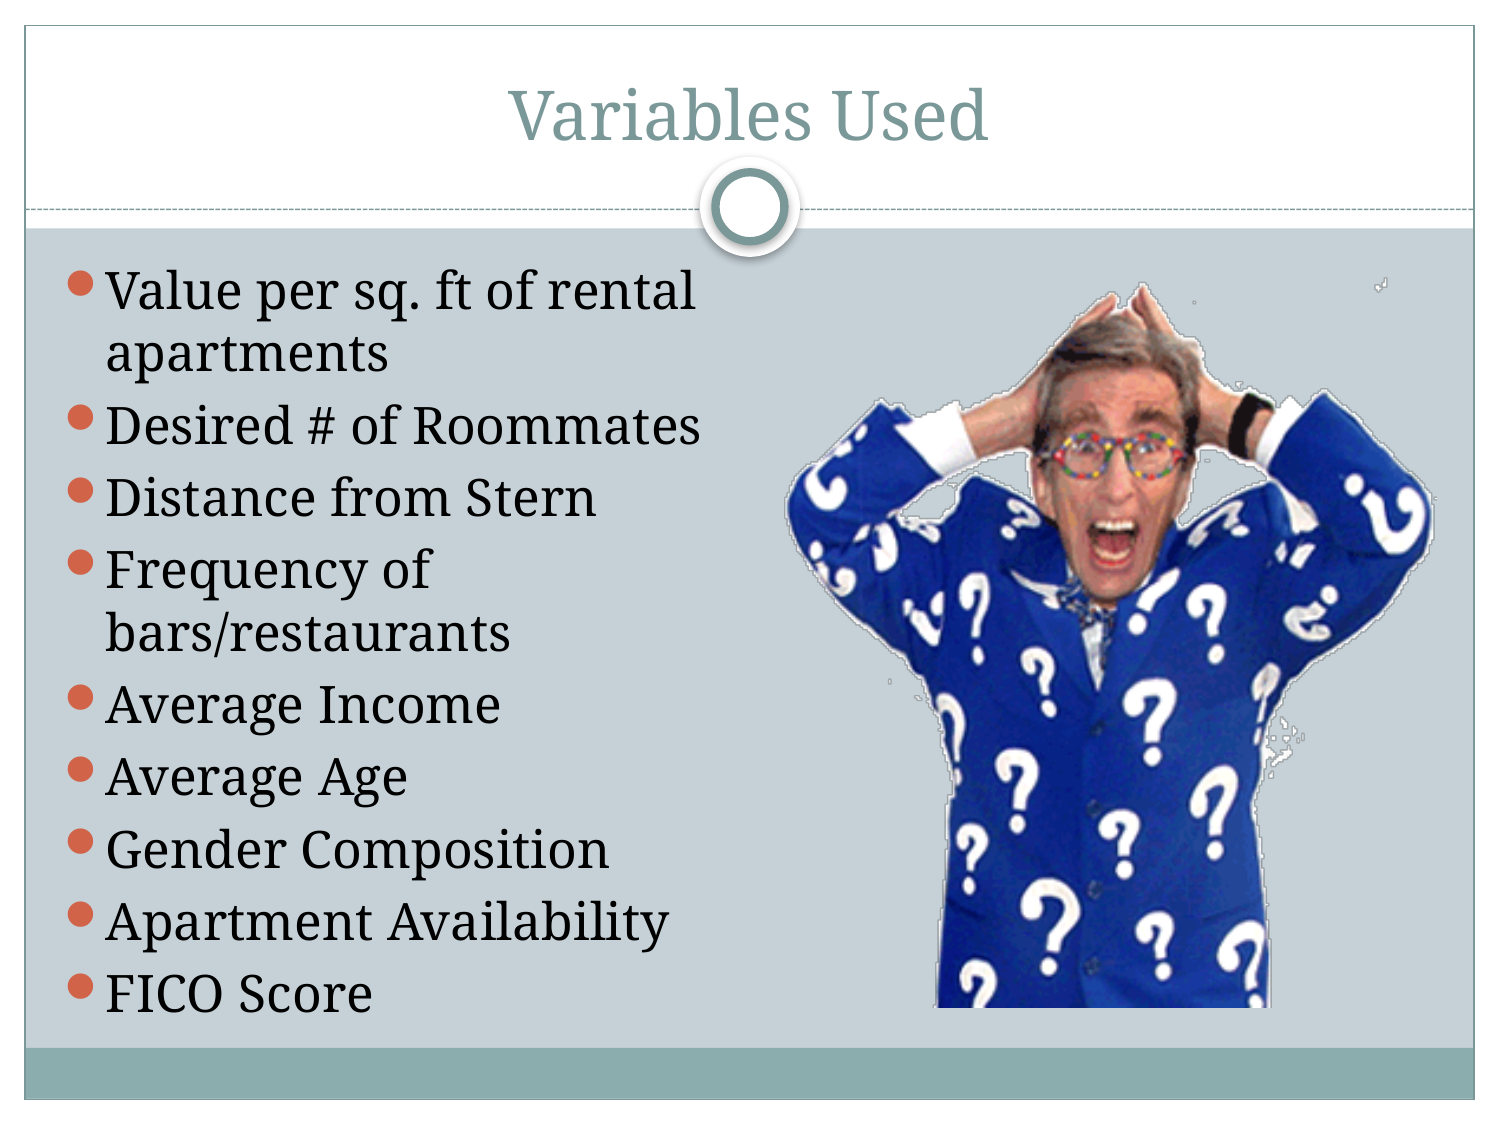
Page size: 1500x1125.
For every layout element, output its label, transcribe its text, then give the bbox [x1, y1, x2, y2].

list Value per sq. ft of rental apartments Desired # of Roommates Distance from Stern Frequency of bars/restaurants Average Income Average Age Gender Composition Apartment Availability FICO Score [49, 250, 774, 1043]
picture [749, 269, 1437, 1008]
title Variables Used [49, 37, 1450, 162]
